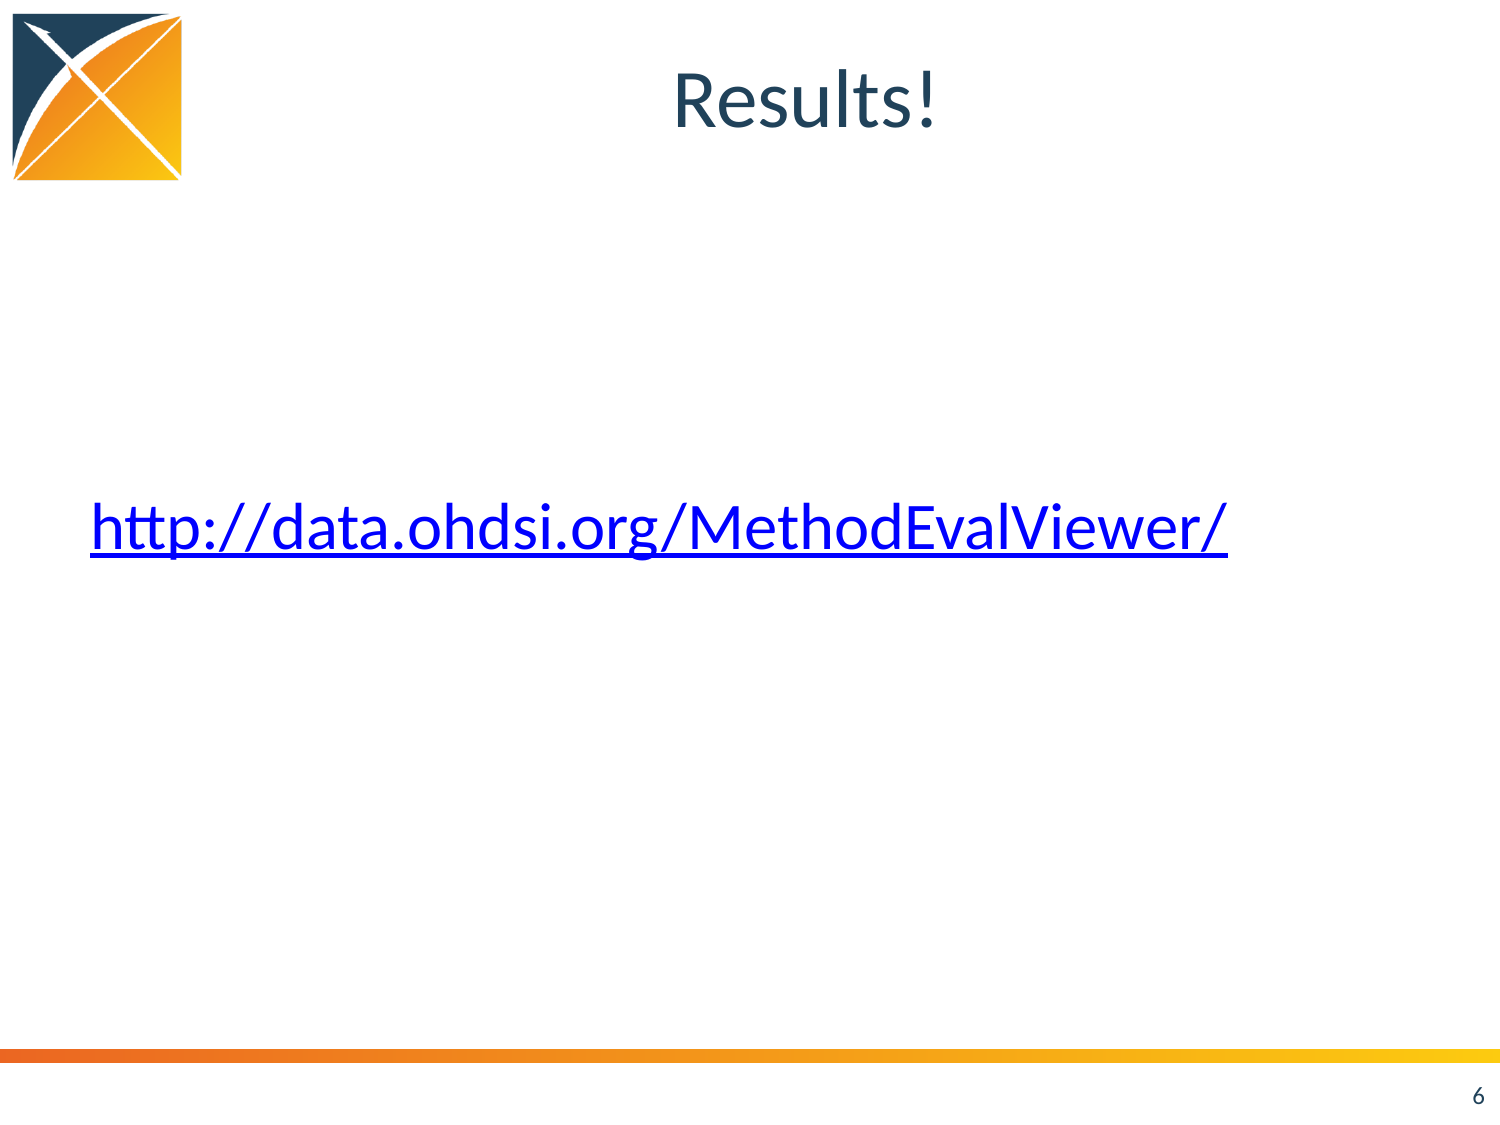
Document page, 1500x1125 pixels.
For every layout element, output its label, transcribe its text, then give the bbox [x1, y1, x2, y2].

slide_number 6 [1149, 1065, 1500, 1125]
list http://data.ohdsi.org/MethodEvalViewer/ [75, 474, 1425, 600]
picture [0, 0, 206, 200]
title Results! [187, 24, 1425, 163]
